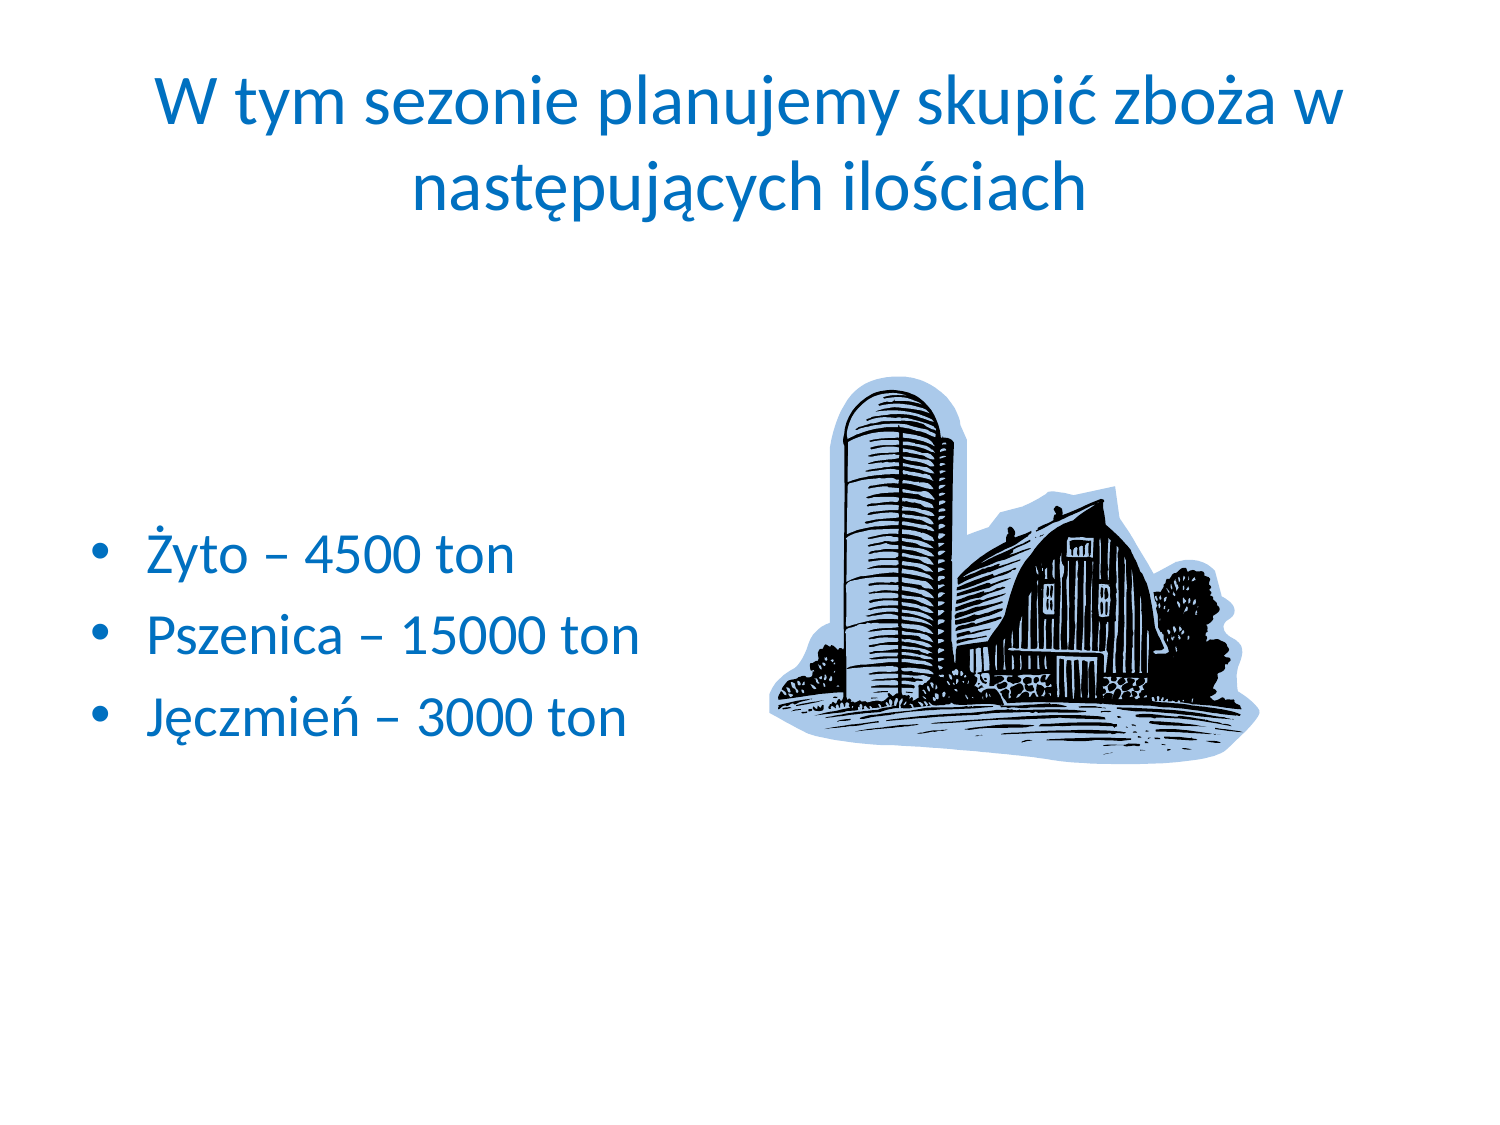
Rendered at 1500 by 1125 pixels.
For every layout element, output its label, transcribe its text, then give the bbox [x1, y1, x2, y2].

list Żyto – 4500 ton Pszenica – 15000 ton Jęczmień – 3000 ton [75, 262, 738, 1005]
title W tym sezonie planujemy skupić zboża w następujących ilościach [75, 45, 1425, 233]
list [769, 374, 1263, 769]
